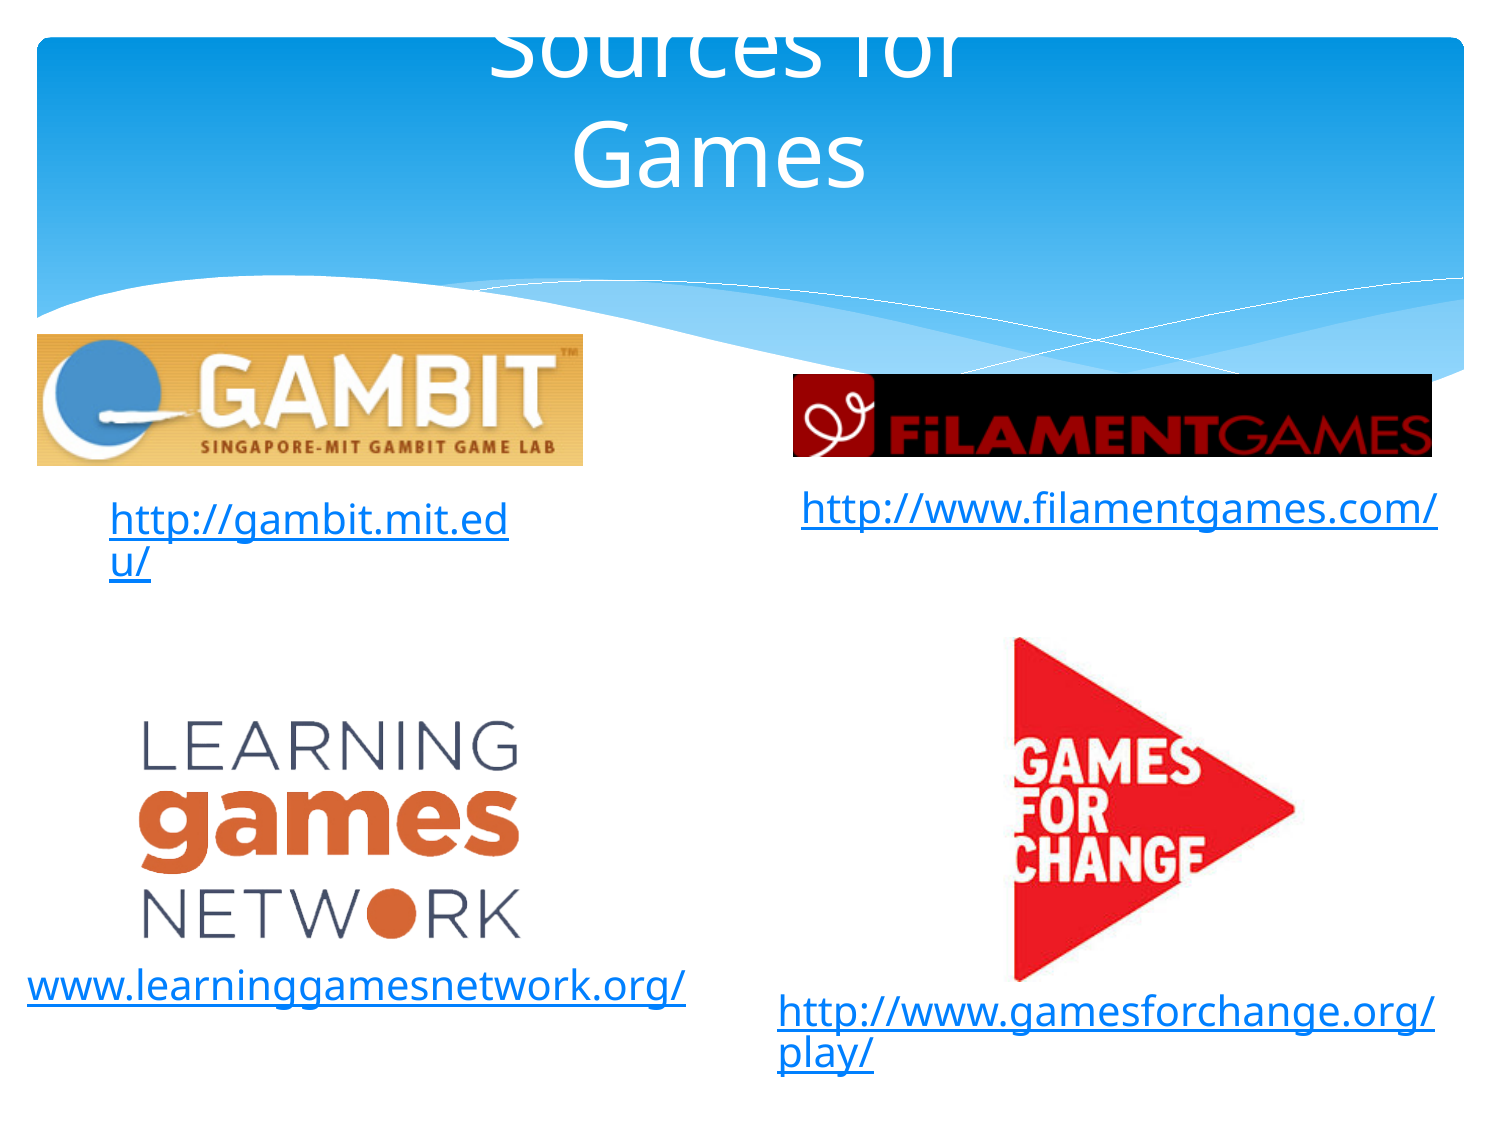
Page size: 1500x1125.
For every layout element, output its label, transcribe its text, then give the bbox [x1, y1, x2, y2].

picture [37, 333, 583, 466]
picture [793, 374, 1432, 457]
title Sources for Games [324, 1, 1138, 190]
text_box http://www.gamesforchange.org/play/ [762, 976, 1463, 1049]
list www.learninggamesnetwork.org/ [543, 934, 713, 1040]
list www.learninggamesnetwork.org/ [0, 934, 117, 1040]
text_box http://gambit.mit.edu/ [94, 485, 526, 558]
picture [123, 624, 538, 1040]
picture [966, 637, 1311, 982]
list http://www.filamentgames.com/ [751, 457, 1488, 563]
